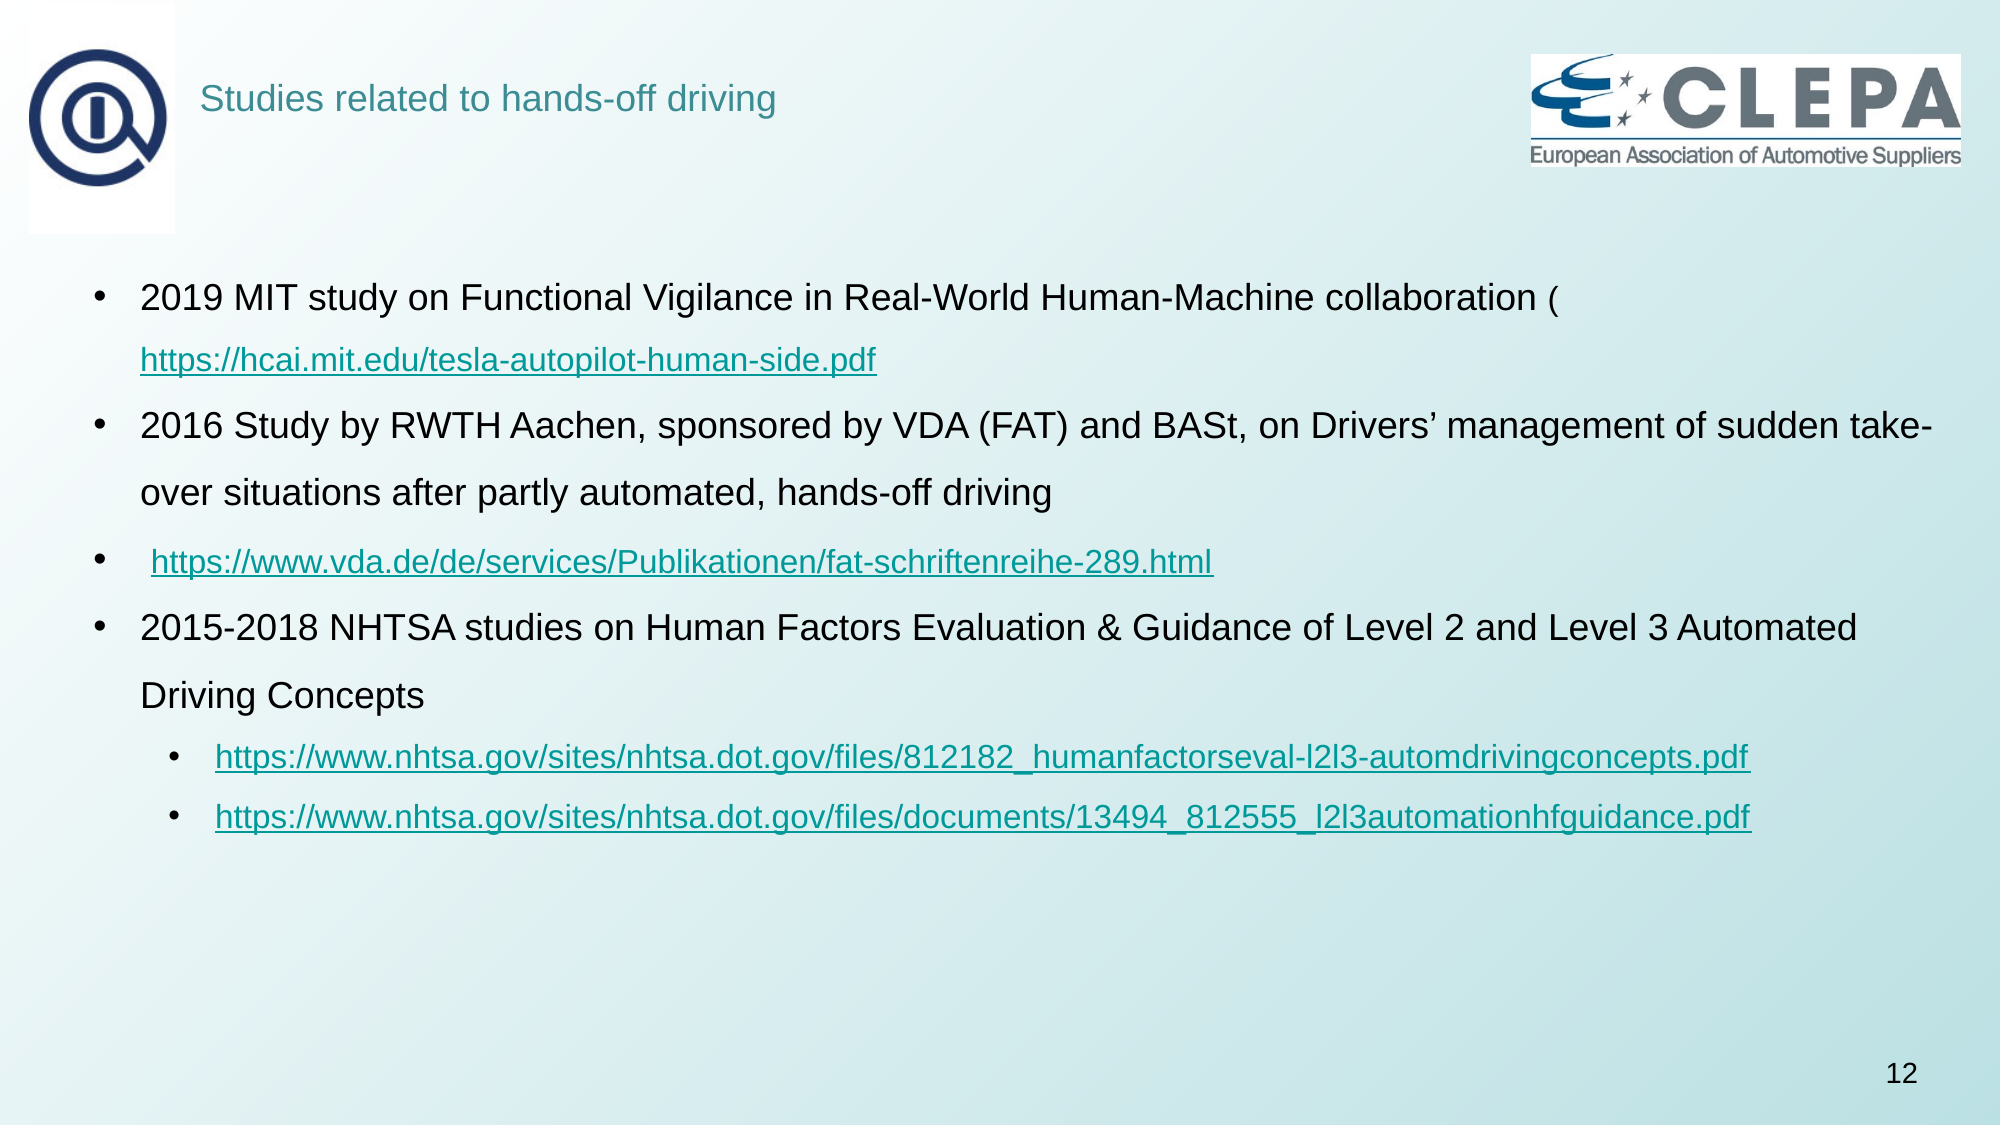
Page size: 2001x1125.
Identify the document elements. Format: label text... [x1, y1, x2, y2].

picture [1531, 54, 1961, 167]
text_box Studies related to hands-off driving [184, 66, 1414, 127]
text_box 2019 MIT study on Functional Vigilance in Real-World Human-Machine collaboration (https://hcai.mit.edu/tesla-autopilot-human-side.pdf 2016 Study by RWTH Aachen, sponsored by VDA (FAT) and BASt, on Drivers’ management of sudden take-over situations after partly automated, hands-off driving https://www.vda.de/de/services/Publikationen/fat-schriftenreihe-289.html 2015-2018 NHTSA studies on Human Factors Evaluation & Guidance of Level 2 and Level 3 Automated Driving Concepts https://www.nhtsa.gov/sites/nhtsa.dot.gov/files/812182_humanfactorseval-l2l3-automdrivingconcepts.pdf https://www.nhtsa.gov/sites/nhtsa.dot.gov/files/documents/13494_812555_l2l3automationhfguidance.pdf [78, 243, 1957, 1083]
picture [29, 3, 175, 234]
text_box 12 [1850, 1083, 1934, 1095]
